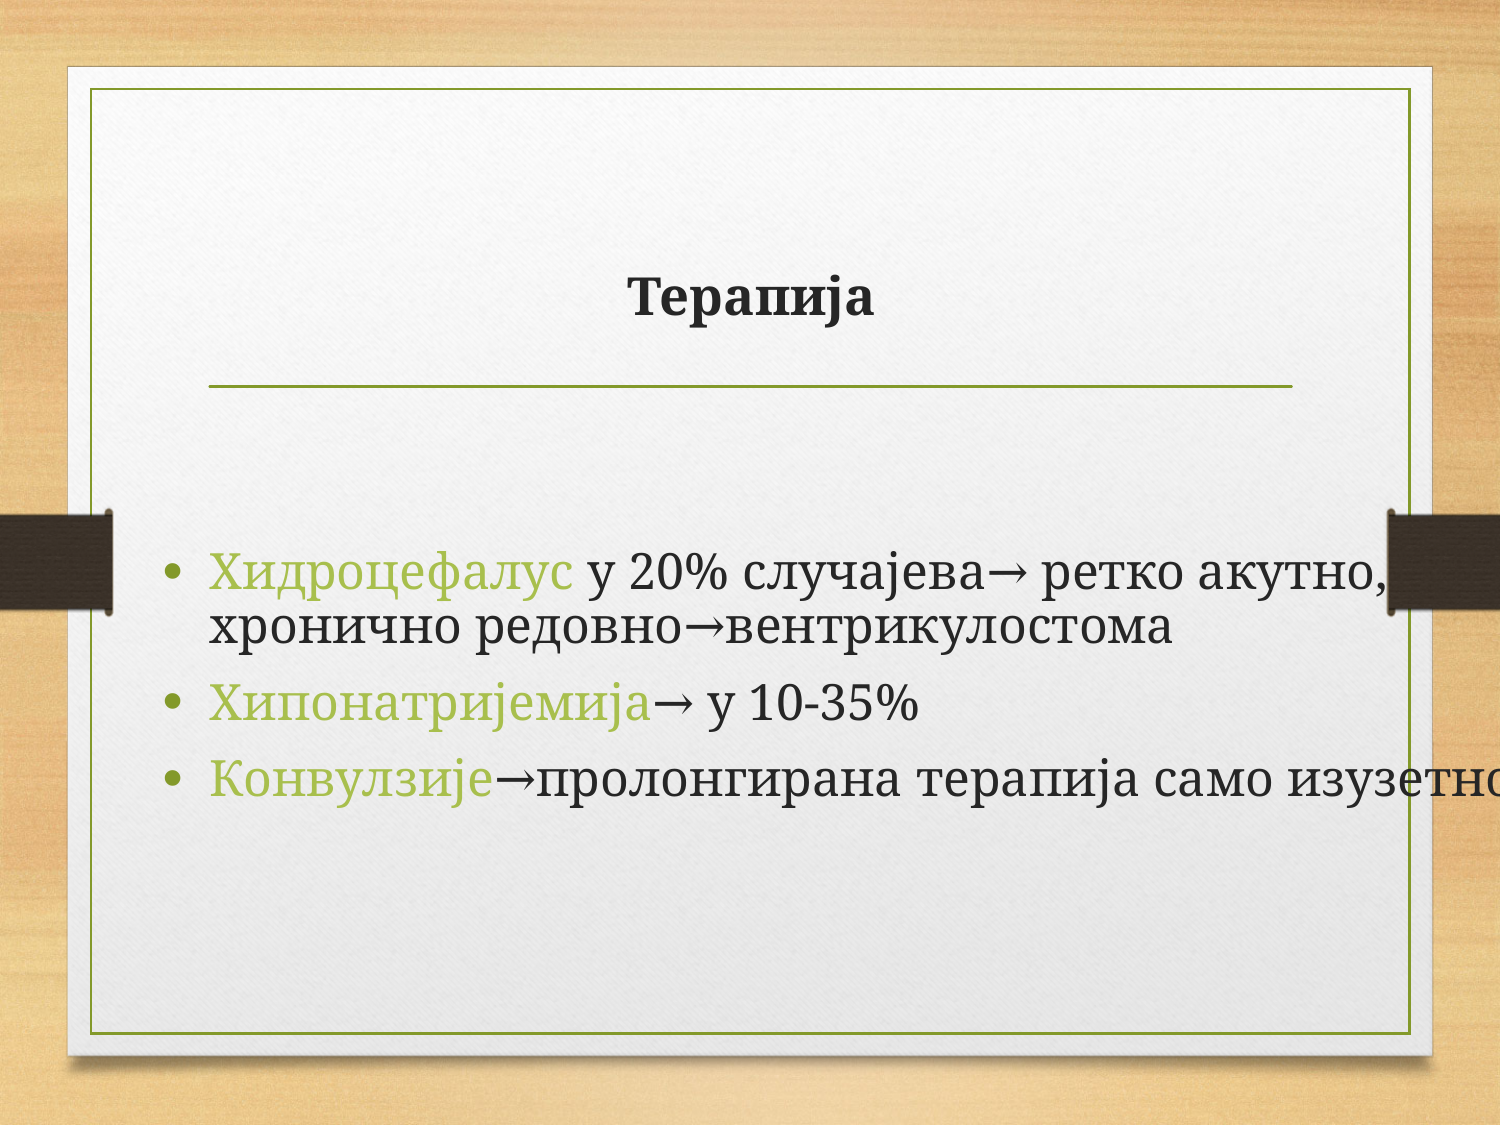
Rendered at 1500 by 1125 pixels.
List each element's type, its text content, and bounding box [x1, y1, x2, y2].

picture [0, 0, 1500, 1125]
list Хидроцефалус у 20% случајева→ ретко акутно, хронично редовно→вентрикулостома Хипонатријемија→ у 10-35% Конвулзије→пролонгирана терапија само изузетно [147, 538, 1500, 1125]
title Терапија [76, 255, 1427, 335]
